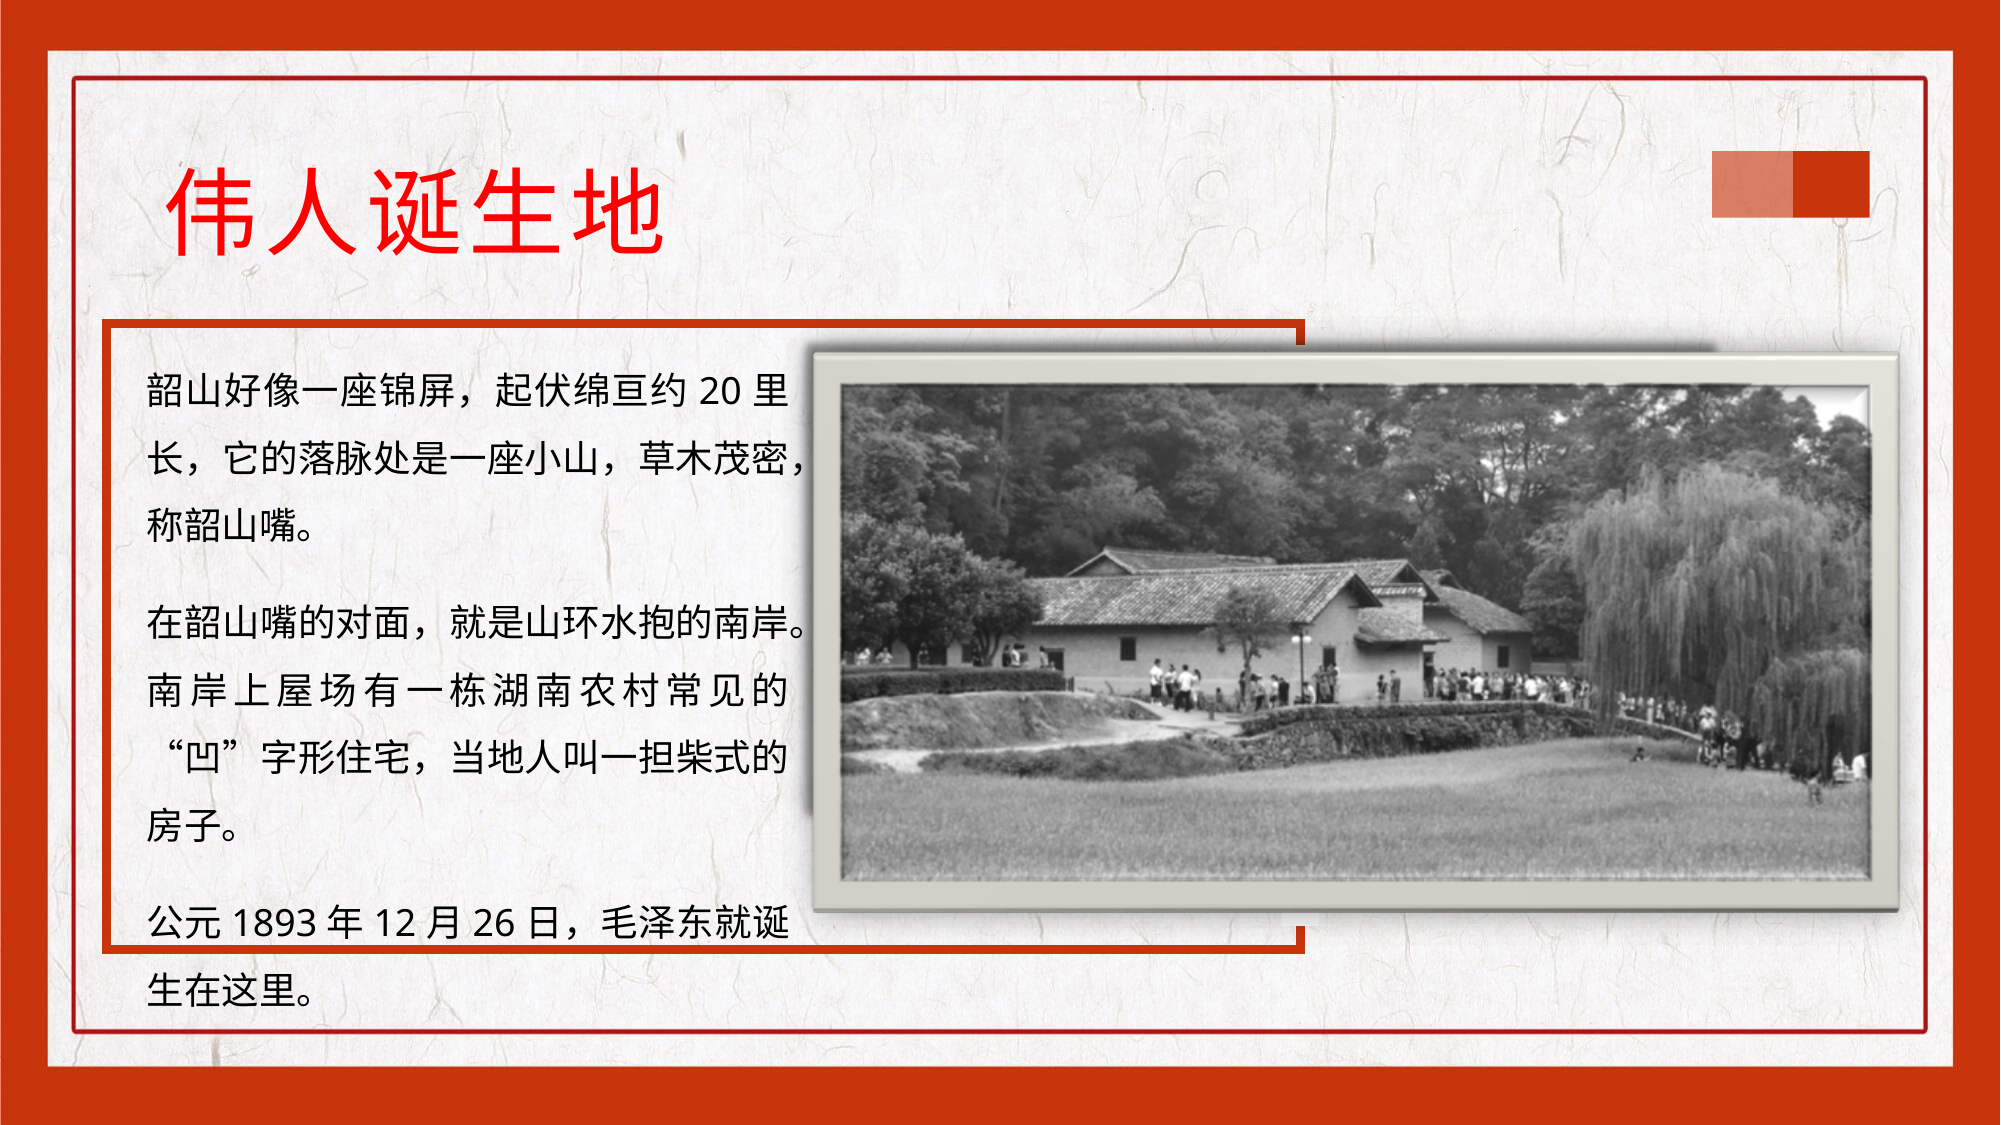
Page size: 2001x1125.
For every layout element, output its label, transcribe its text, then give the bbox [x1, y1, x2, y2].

text_box 韶山好像一座锦屏，起伏绵亘约20里长，它的落脉处是一座小山，草木茂密，称韶山嘴。 在韶山嘴的对面，就是山环水抱的南岸。南岸上屋场有一栋湖南农村常见的“凹”字形住宅，当地人叫一担柴式的房子。 公元1893年12月26日，毛泽东就诞生在这里。 [131, 337, 805, 1020]
picture [0, 0, 2000, 1125]
text_box 伟人诞生地 [147, 145, 695, 275]
text_box [105, 322, 759, 951]
